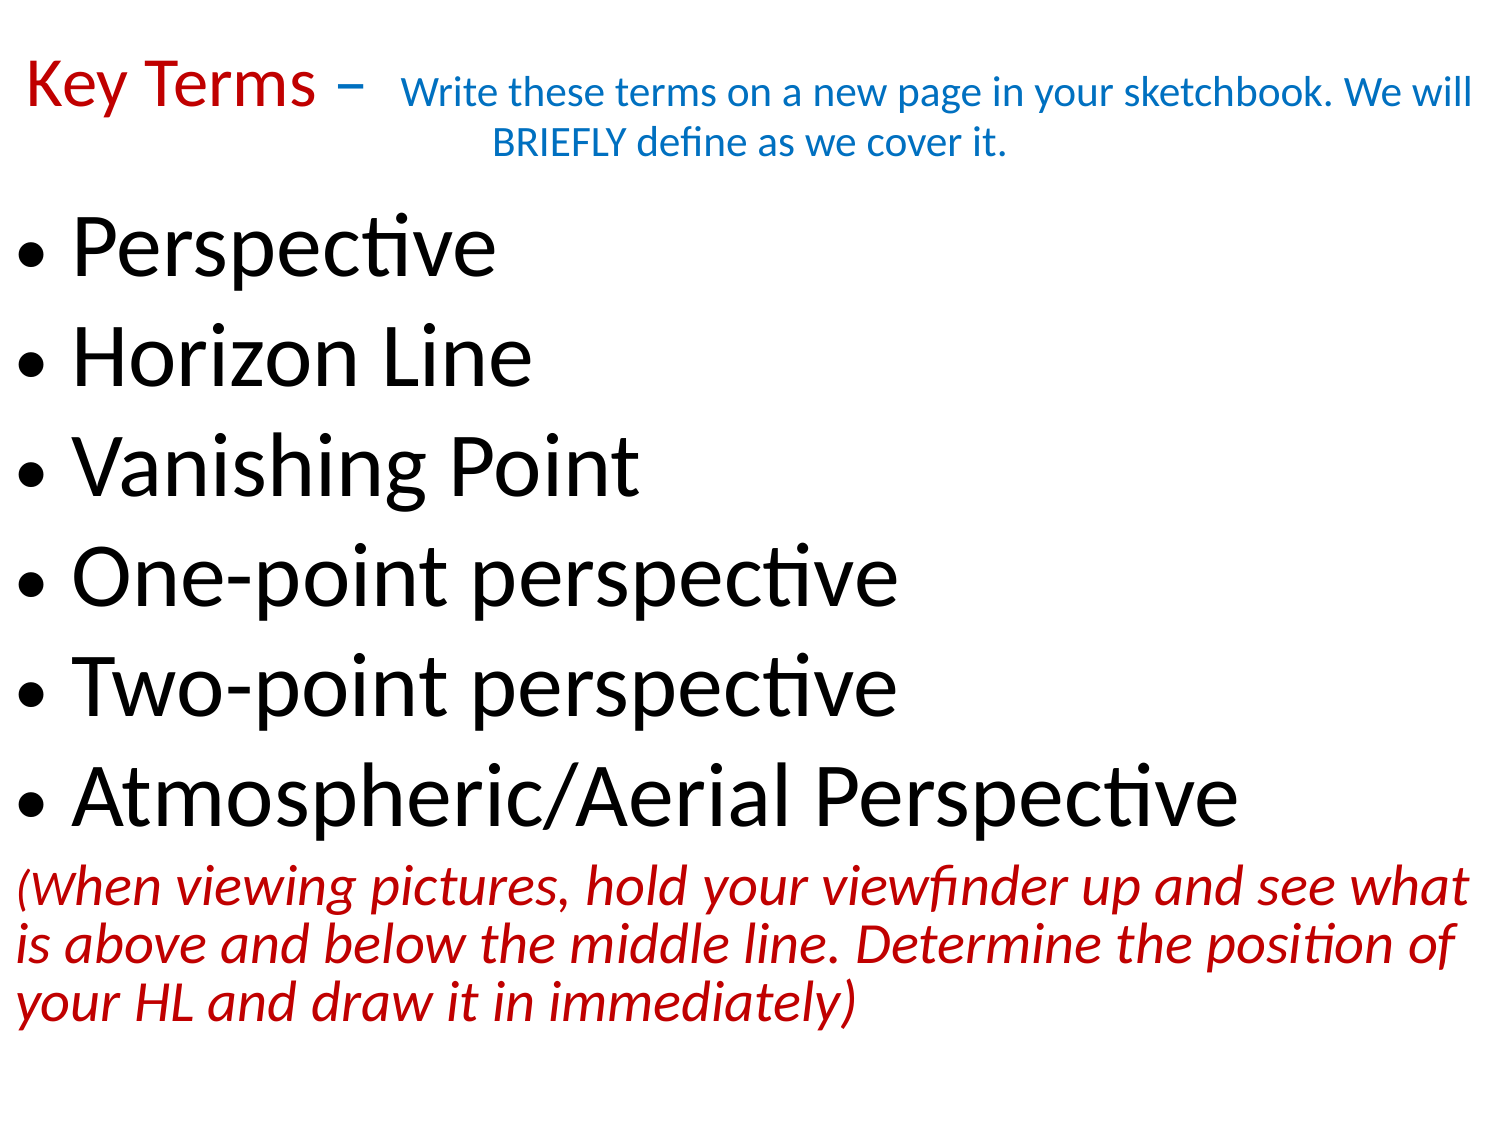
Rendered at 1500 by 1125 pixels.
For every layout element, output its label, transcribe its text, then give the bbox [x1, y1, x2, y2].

title Key Terms – Write these terms on a new page in your sketchbook. We will BRIEFLY define as we cover it. [0, 45, 1500, 175]
list Perspective Horizon Line Vanishing Point One-point perspective Two-point perspective Atmospheric/Aerial Perspective (When viewing pictures, hold your viewfinder up and see what is above and below the middle line. Determine the position of your HL and draw it in immediately) [0, 200, 1500, 1125]
